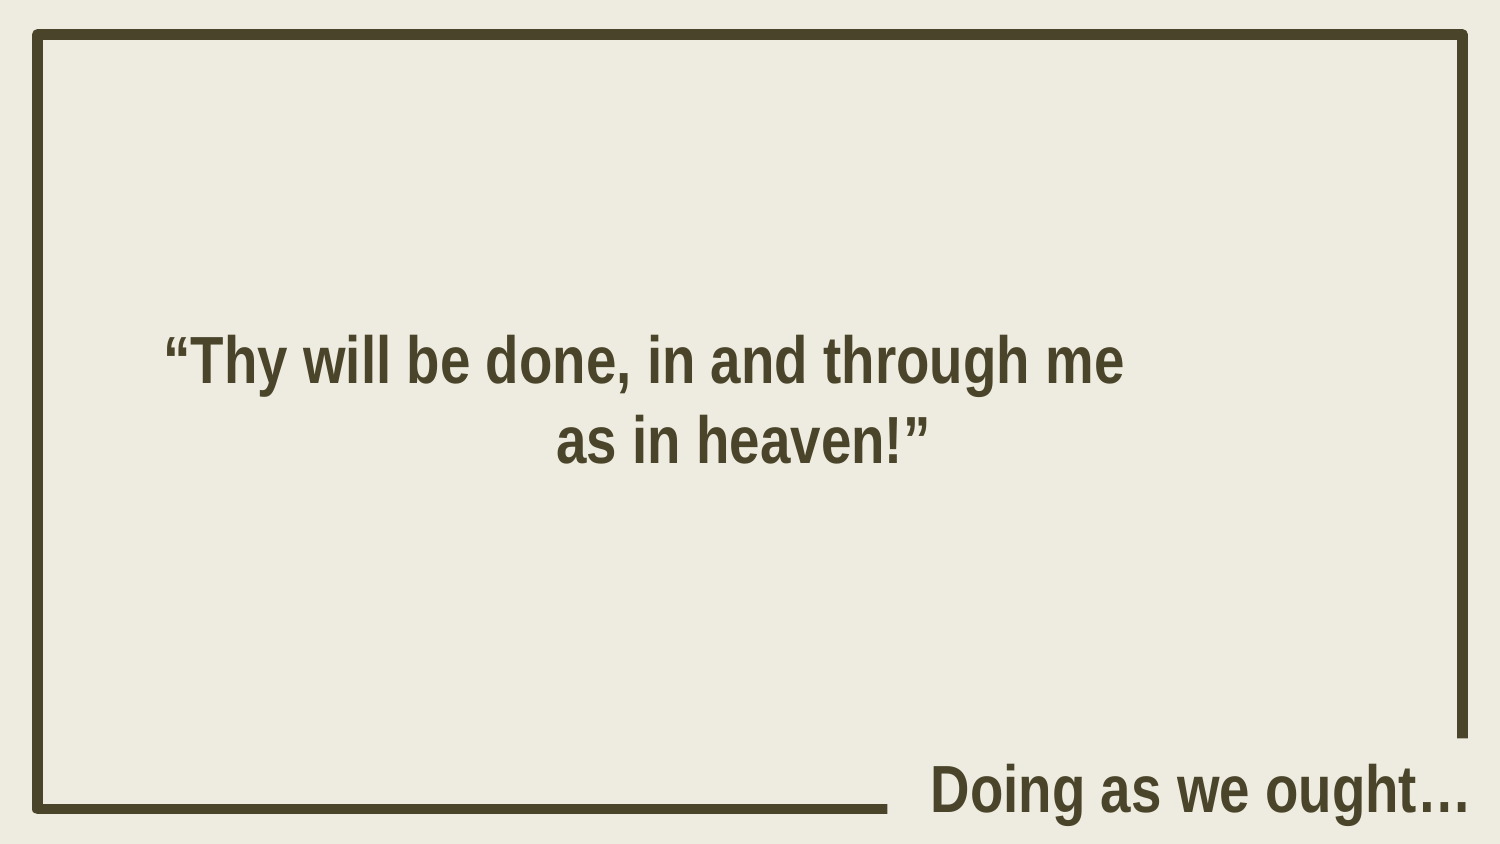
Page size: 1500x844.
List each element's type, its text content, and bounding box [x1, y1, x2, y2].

text_box Doing as we ought… [887, 738, 1488, 834]
text_box [35, 32, 1464, 811]
text_box “Thy will be done, in and through me as in heaven!” [125, 309, 1363, 484]
